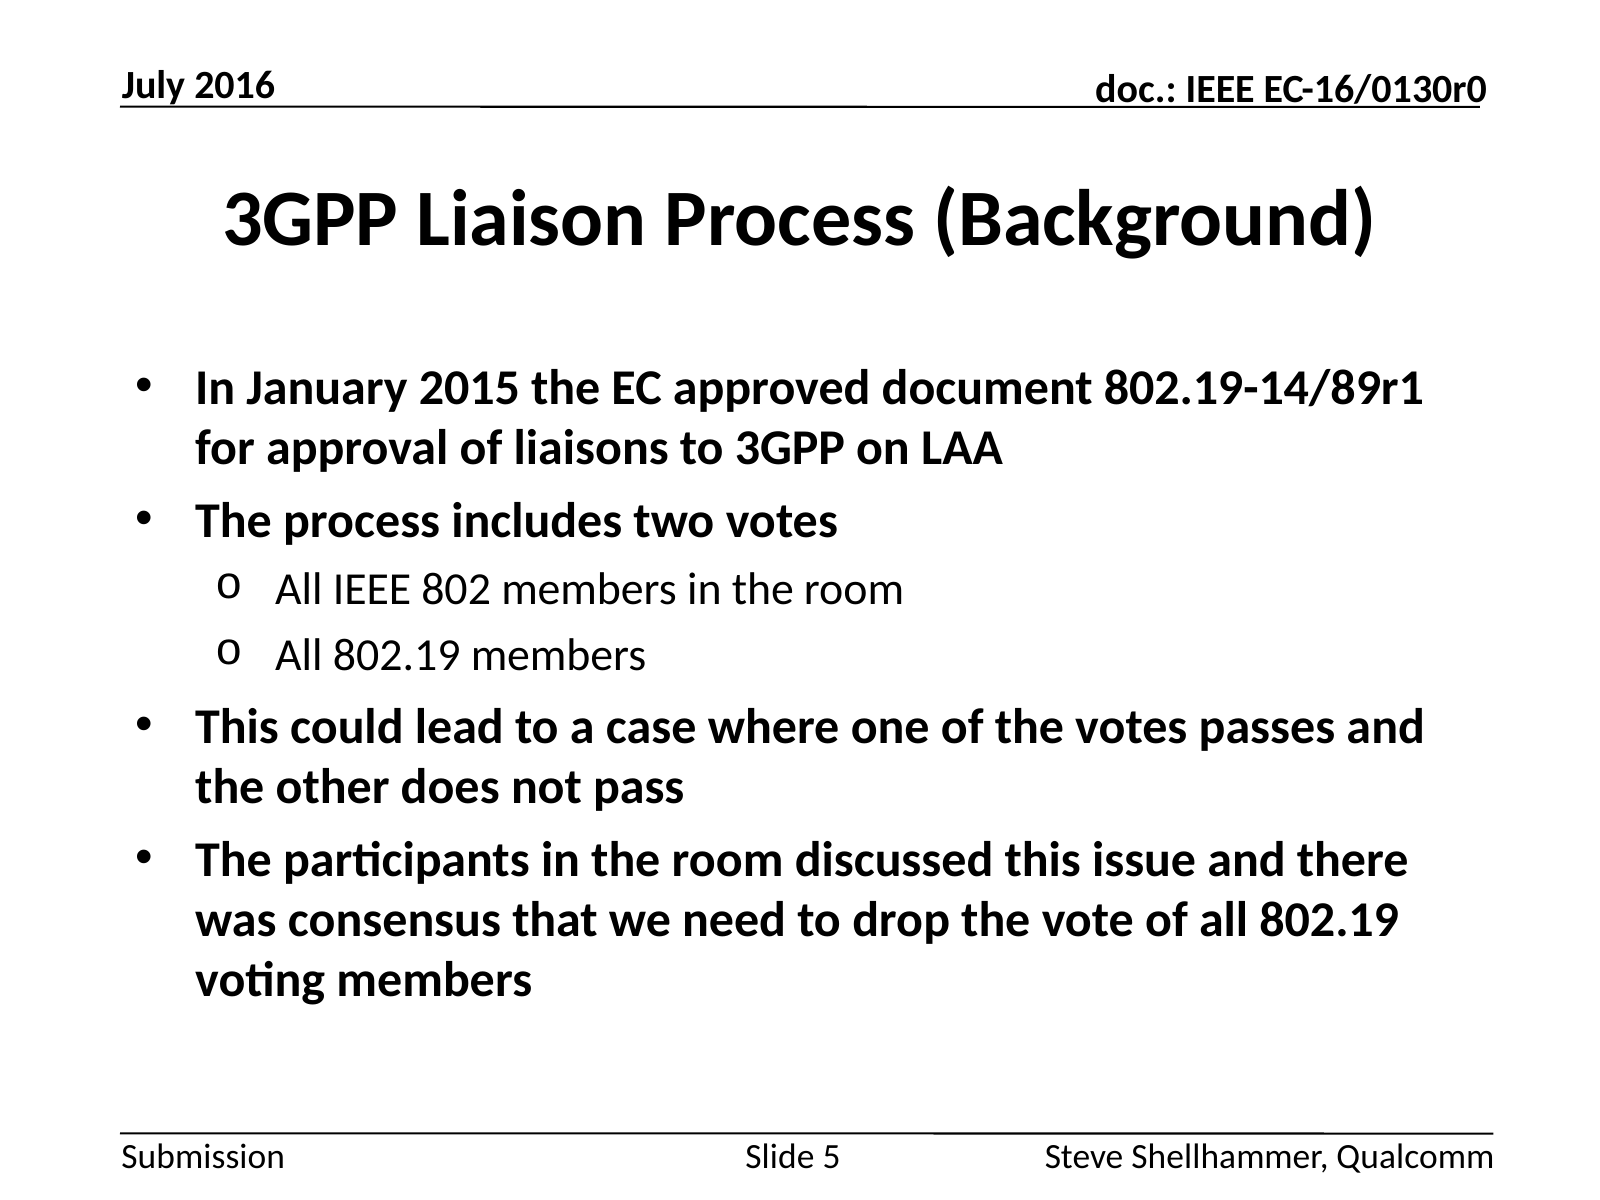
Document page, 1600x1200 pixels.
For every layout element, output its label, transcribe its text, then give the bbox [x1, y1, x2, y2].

slide_number Slide 5 [733, 1132, 854, 1197]
footer Steve Shellhammer, Qualcomm [937, 1132, 1495, 1174]
title 3GPP Liaison Process (Background) [119, 119, 1480, 307]
list In January 2015 the EC approved document 802.19-14/89r1 for approval of liaisons to 3GPP on LAA The process includes two votes All IEEE 802 members in the room All 802.19 members This could lead to a case where one of the votes passes and the other does not pass The participants in the room discussed this issue and there was consensus that we need to drop the vote of all 802.19 voting members [119, 346, 1480, 1067]
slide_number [121, 58, 451, 107]
